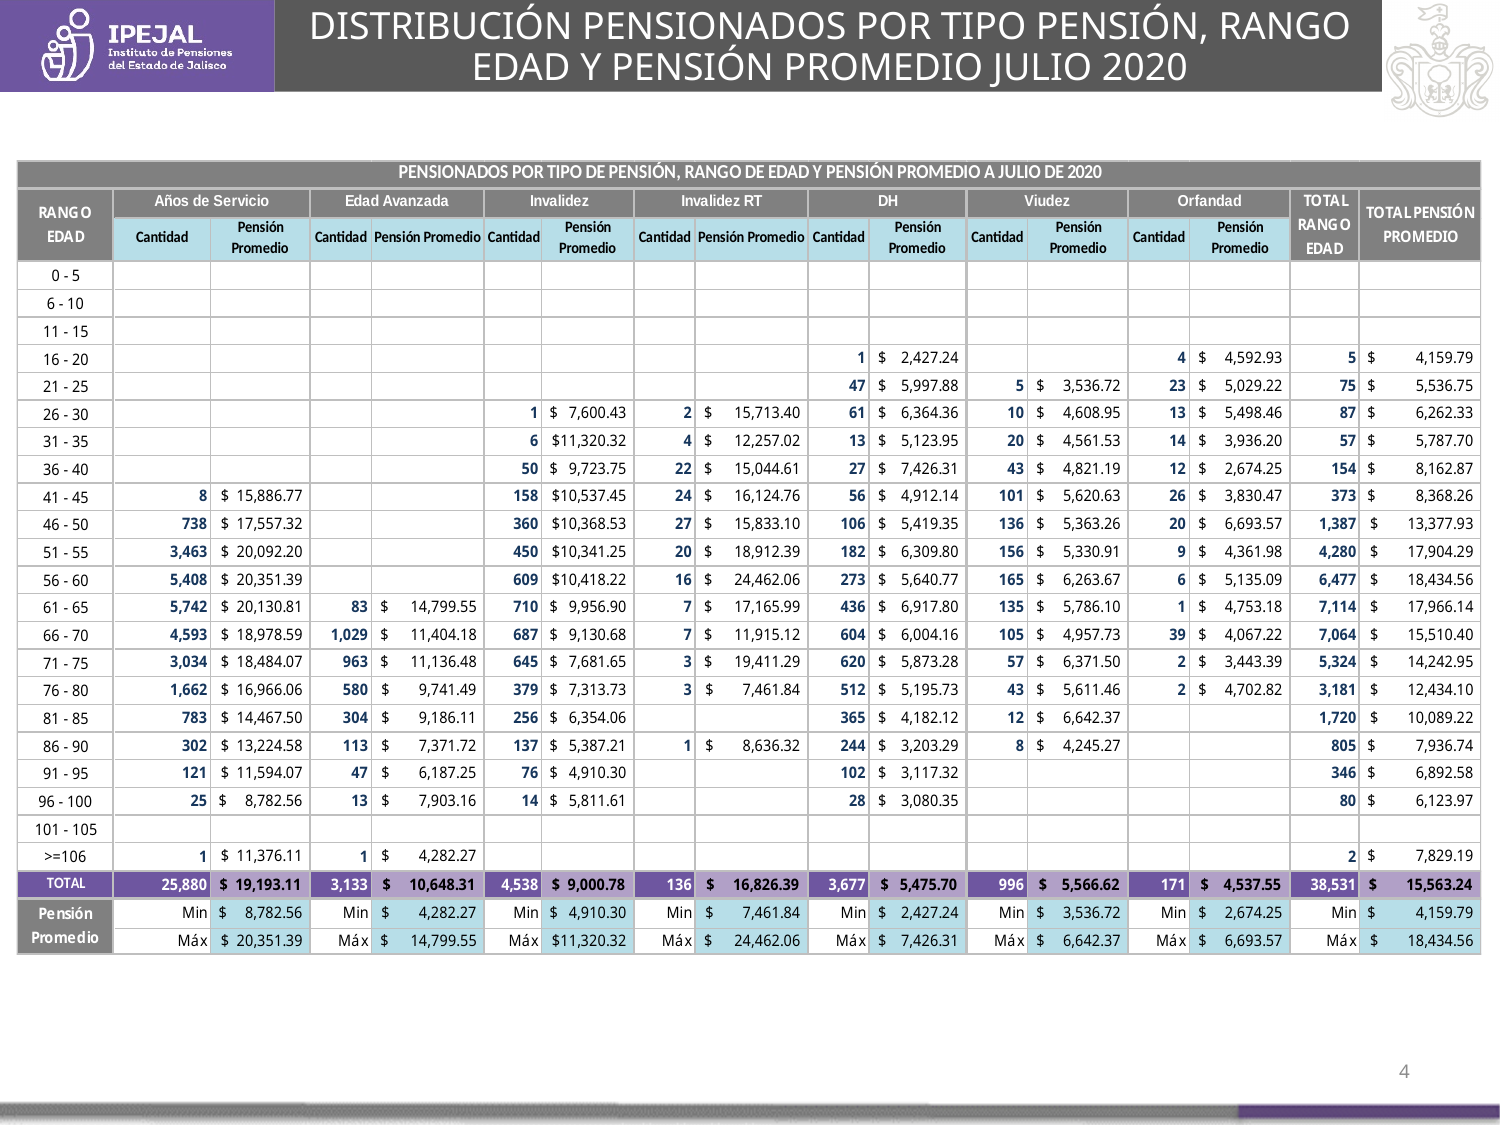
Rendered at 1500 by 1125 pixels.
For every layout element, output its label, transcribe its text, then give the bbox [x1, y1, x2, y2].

picture [0, 0, 275, 92]
picture [0, 1096, 1500, 1125]
slide_number 4 [1074, 1042, 1425, 1103]
text_box DISTRIBUCIÓN PENSIONADOS POR TIPO PENSIÓN, RANGO EDAD Y PENSIÓN PROMEDIO JULIO 2020 [278, 0, 1382, 55]
picture [16, 160, 1483, 956]
